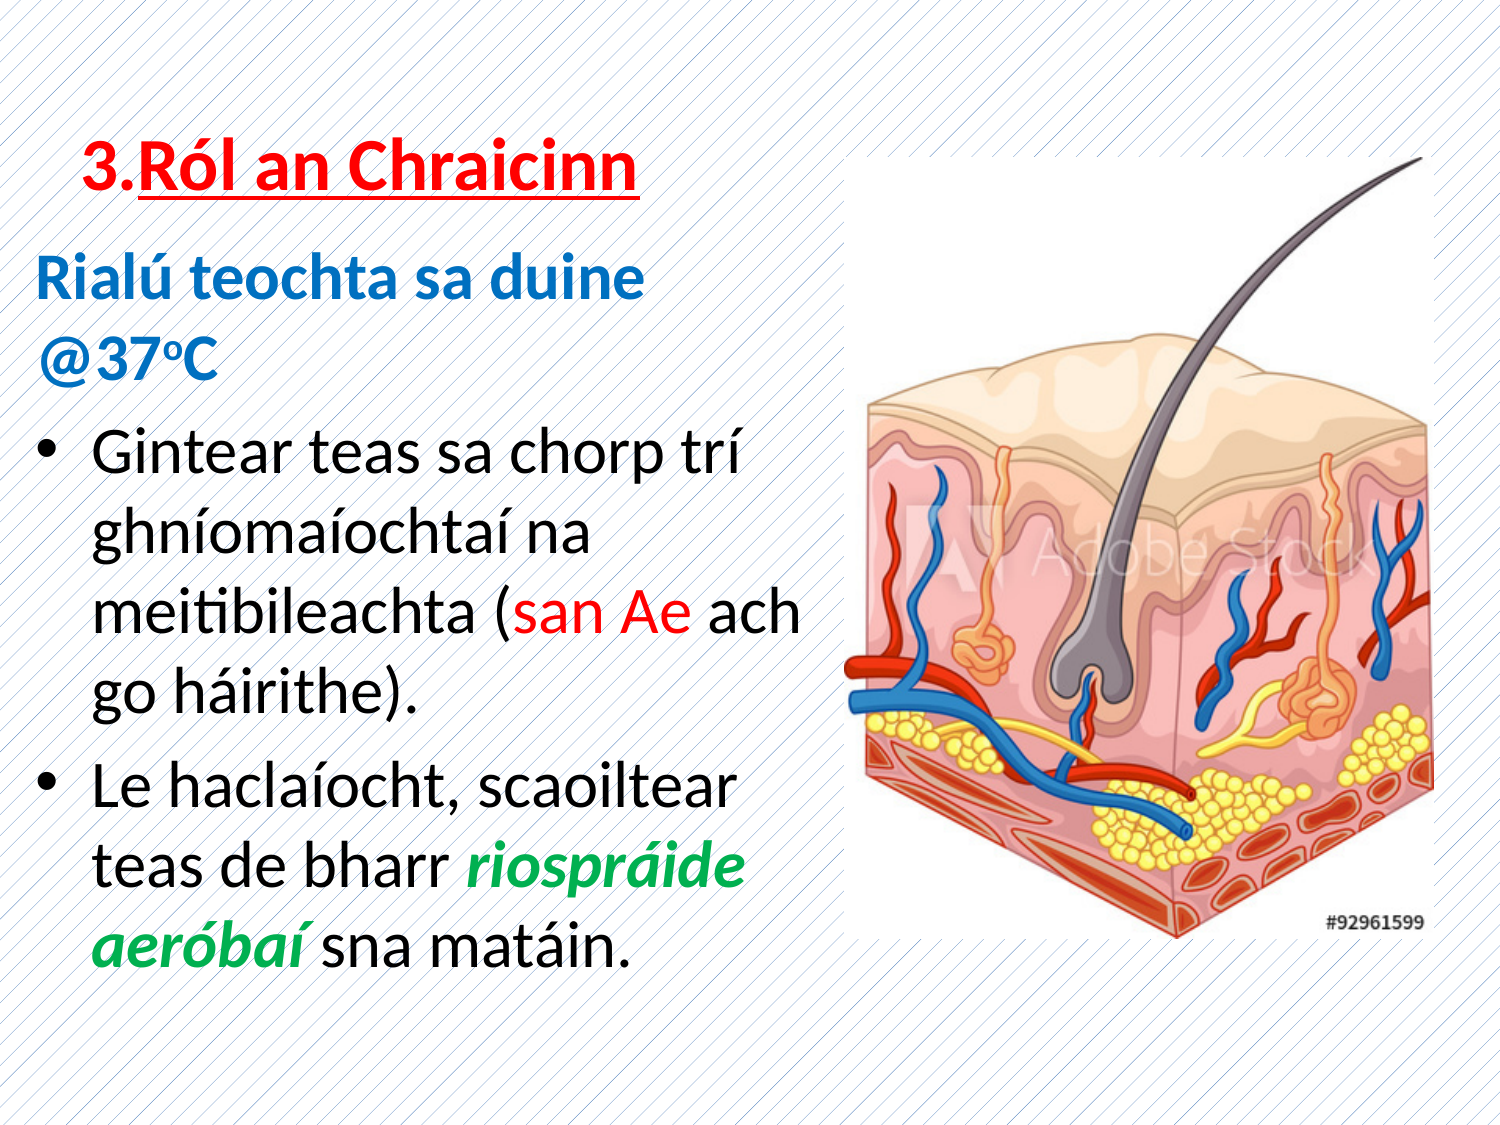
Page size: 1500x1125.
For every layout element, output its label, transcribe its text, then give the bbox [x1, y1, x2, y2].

title 3.Ról an Chraicinn [64, 95, 1415, 226]
list Rialú teochta sa duine @37oC Gintear teas sa chorp trí ghníomaíochtaí na meitibileachta (san Ae ach go háirithe). Le haclaíocht, scaoiltear teas de bharr riospráide aeróbaí sna matáin. [20, 225, 826, 1035]
picture [844, 156, 1434, 939]
